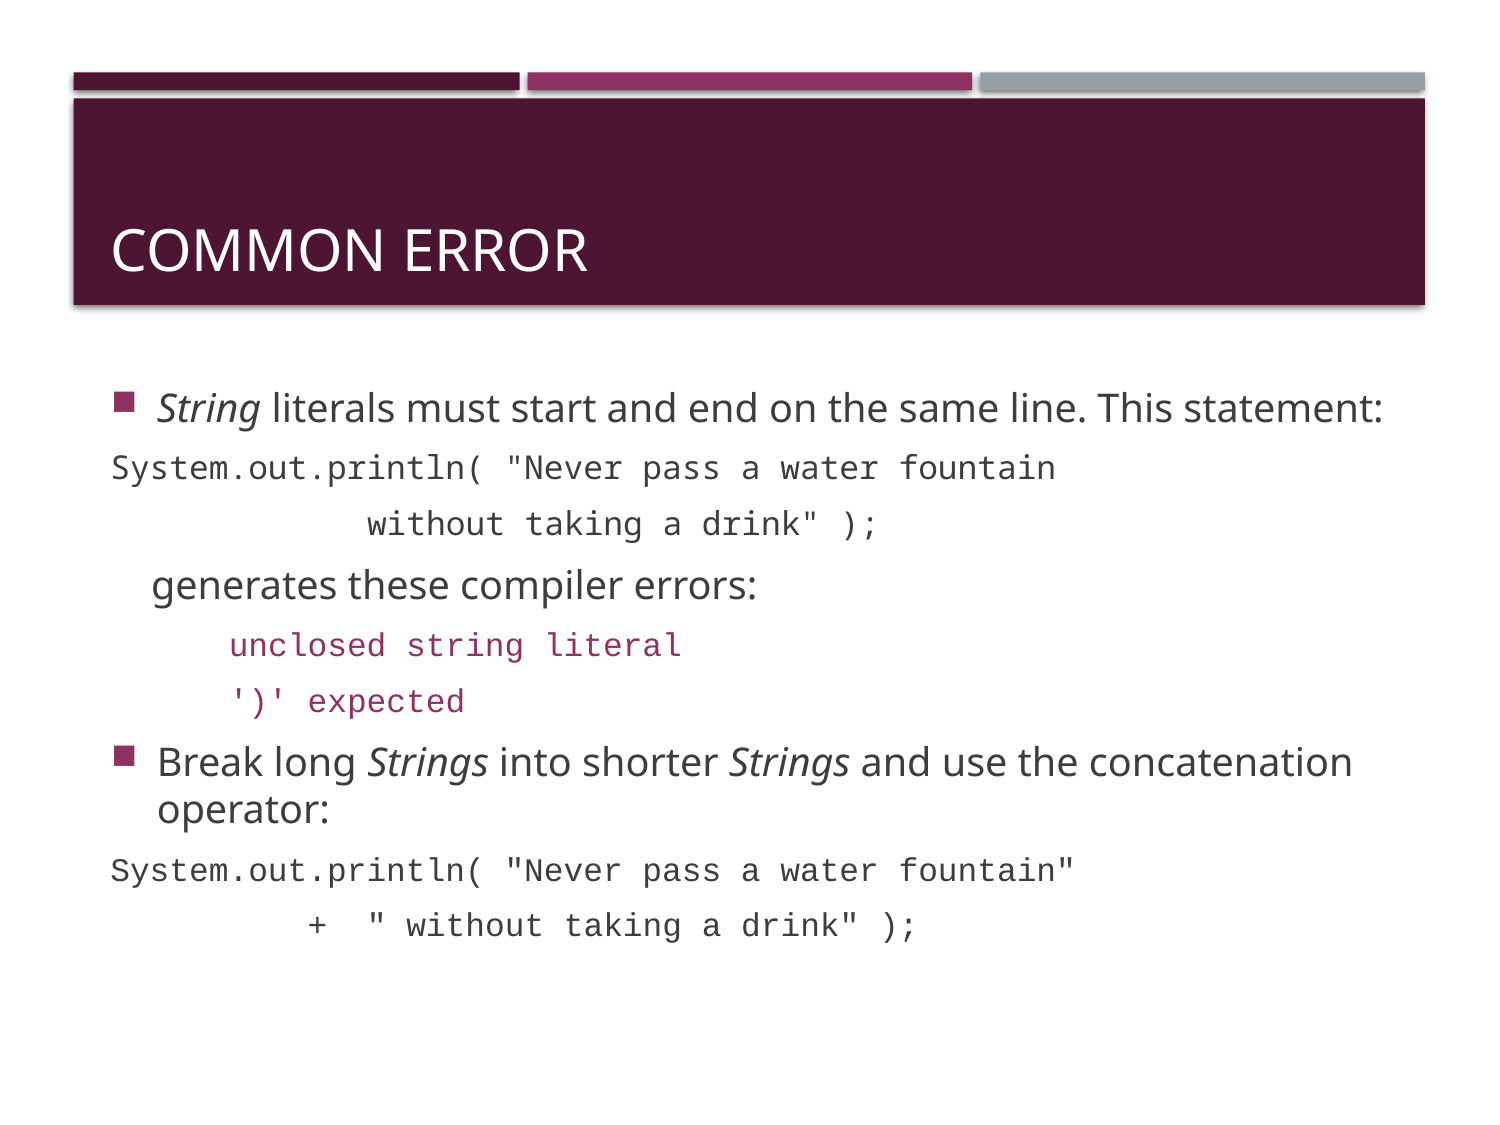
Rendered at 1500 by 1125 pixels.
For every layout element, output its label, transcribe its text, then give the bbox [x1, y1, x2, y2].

title Common Error [95, 112, 1406, 291]
list String literals must start and end on the same line. This statement: System.out.println( "Never pass a water fountain without taking a drink" ); generates these compiler errors: unclosed string literal ')' expected Break long Strings into shorter Strings and use the concatenation operator: System.out.println( "Never pass a water fountain" + " without taking a drink" ); [95, 365, 1406, 962]
